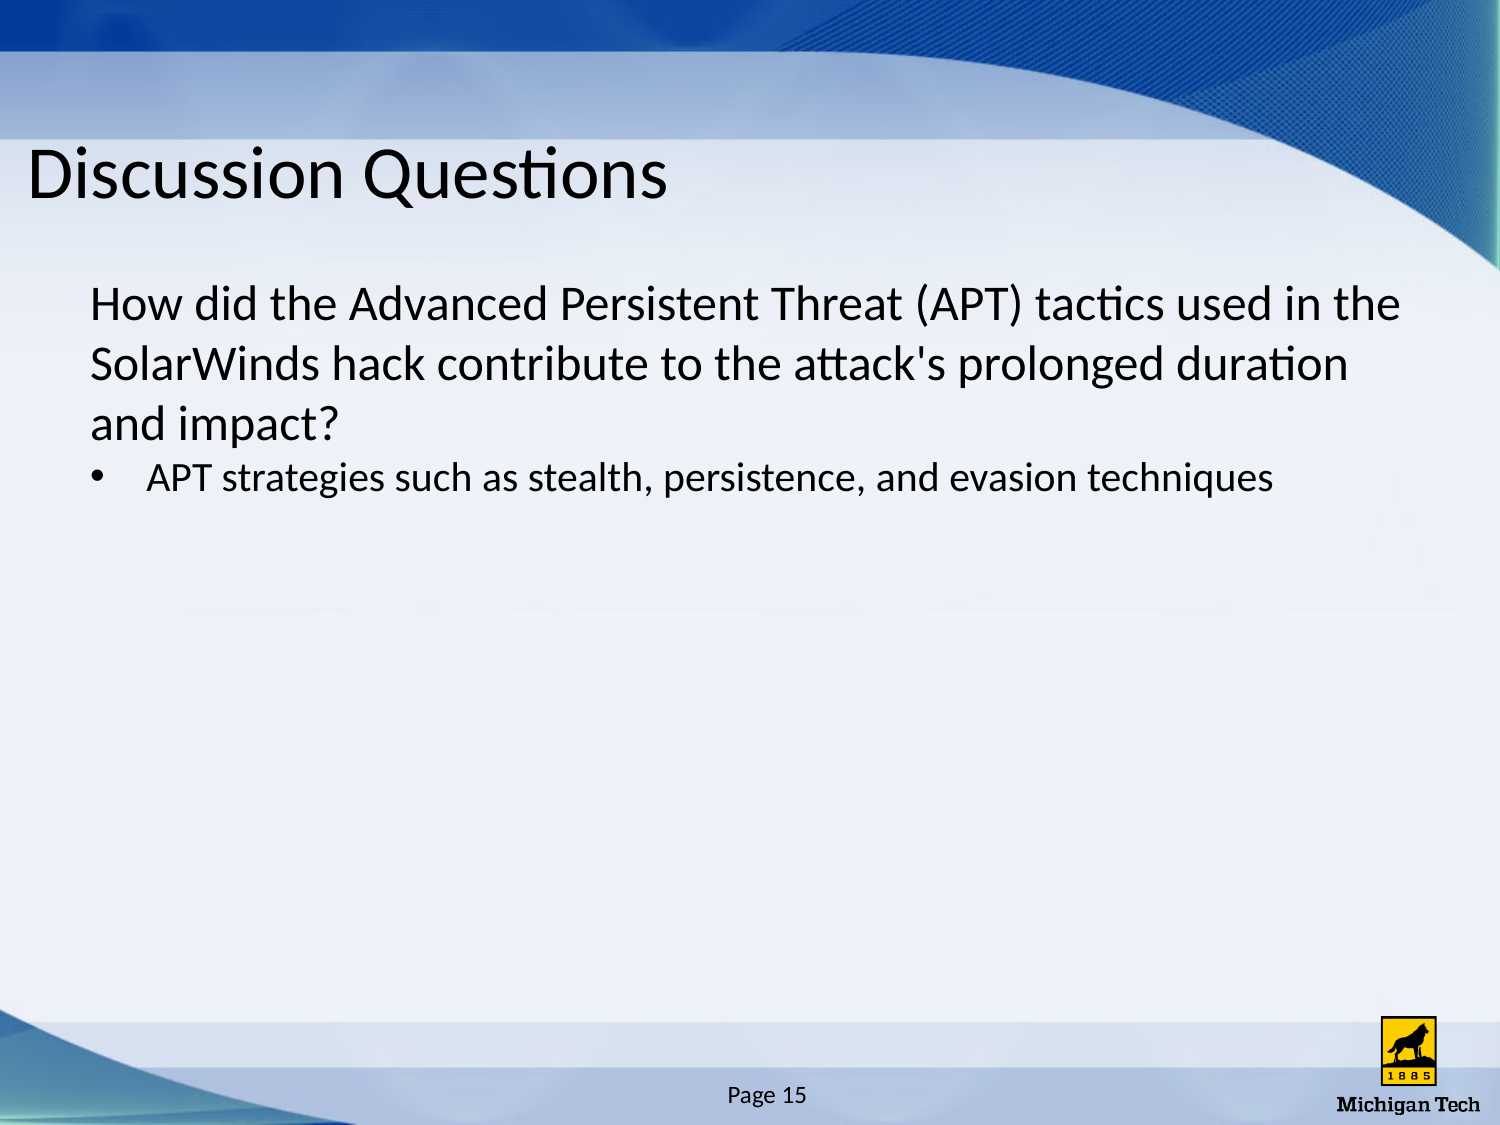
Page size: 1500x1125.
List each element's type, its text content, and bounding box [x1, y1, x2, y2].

picture [0, 0, 1500, 1125]
title Discussion Questions [12, 75, 1263, 263]
list How did the Advanced Persistent Threat (APT) tactics used in the SolarWinds hack contribute to the attack's prolonged duration and impact? APT strategies such as stealth, persistence, and evasion techniques [75, 262, 1425, 1063]
